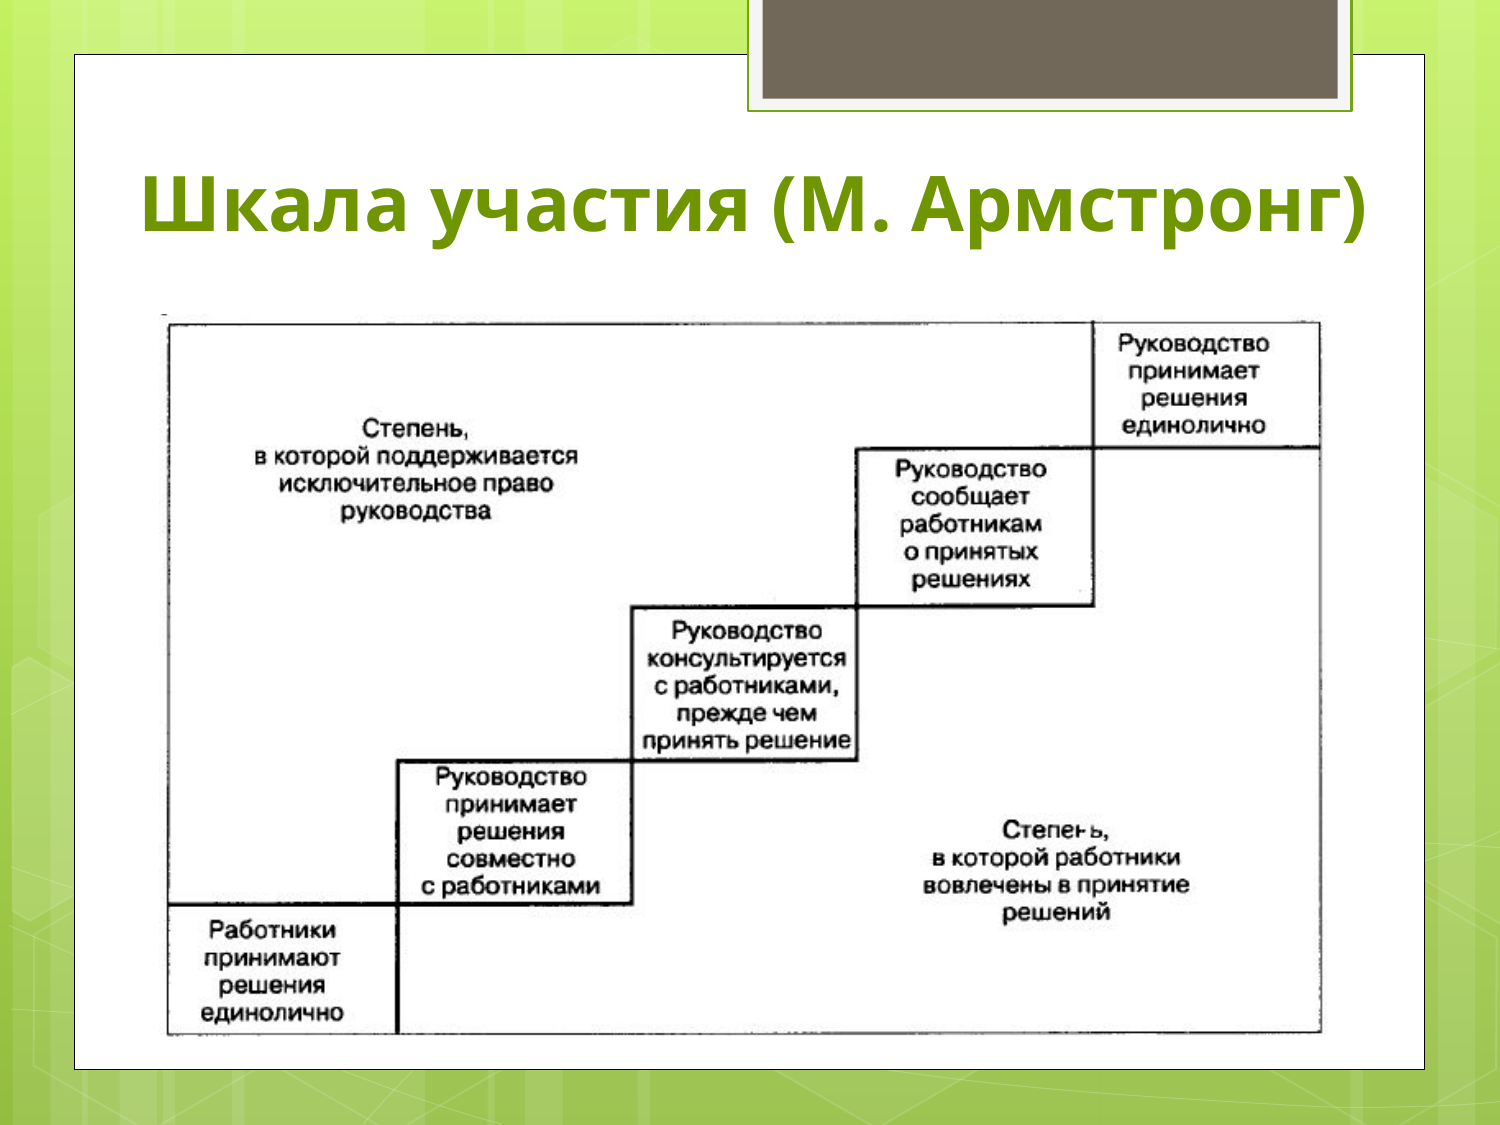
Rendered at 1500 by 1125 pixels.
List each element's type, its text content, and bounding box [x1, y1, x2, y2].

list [159, 314, 1329, 1045]
title Шкала участия (М. Армстронг) [123, 66, 1436, 254]
